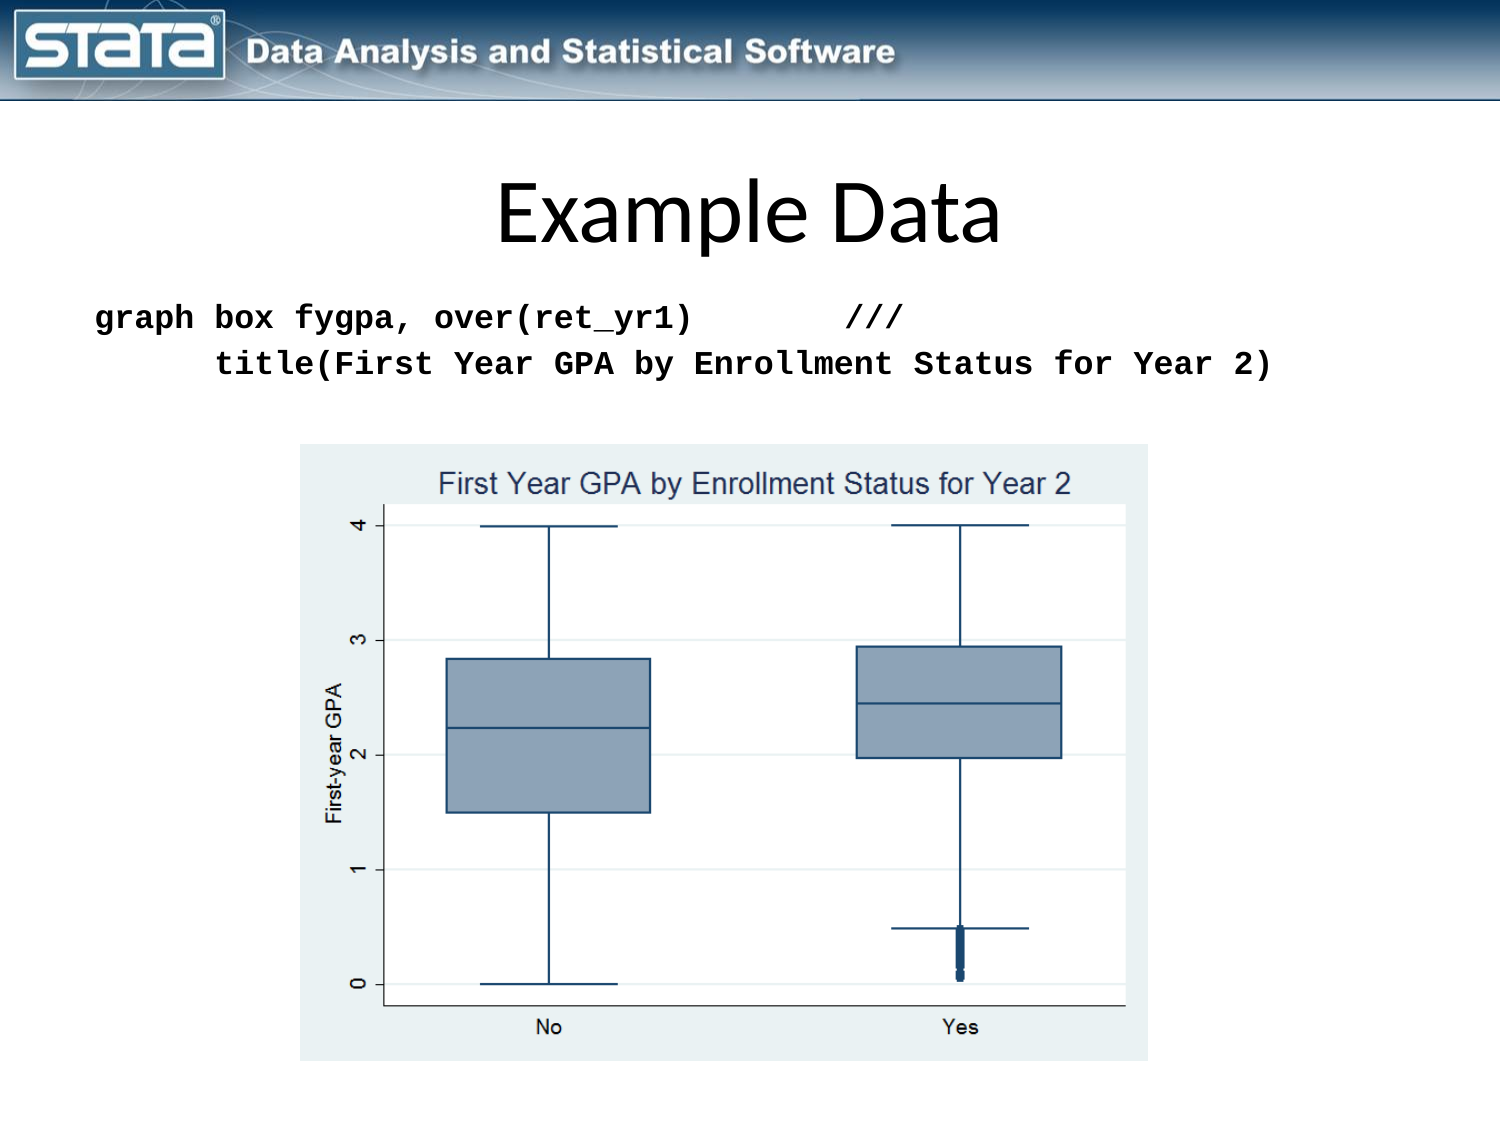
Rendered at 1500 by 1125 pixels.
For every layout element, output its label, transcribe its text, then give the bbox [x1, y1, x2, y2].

title Example Data [75, 125, 1425, 288]
list graph box fygpa, over(ret_yr1) /// title(First Year GPA by Enrollment Status for Year 2) [79, 287, 1430, 400]
picture [299, 444, 1149, 1061]
picture [0, 0, 1500, 101]
